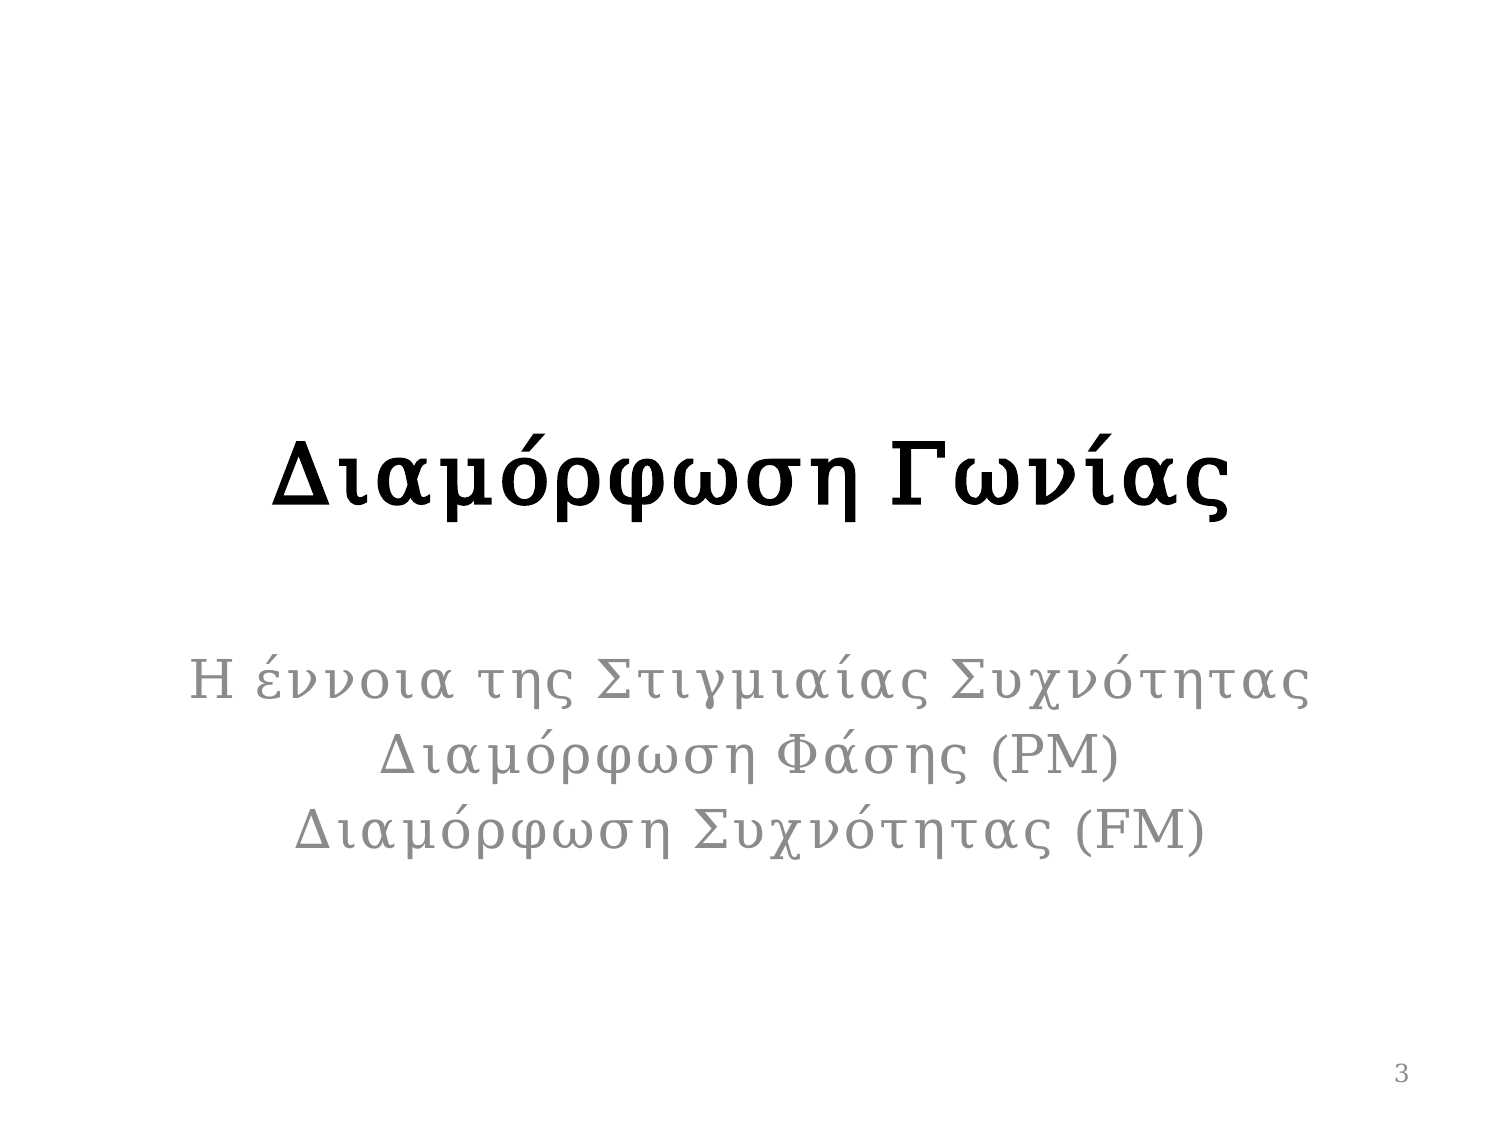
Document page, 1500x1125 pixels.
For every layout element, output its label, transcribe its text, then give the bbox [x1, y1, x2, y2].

subtitle Η έννοια της Στιγμιαίας Συχνότητας Διαμόρφωση Φάσης (PM) Διαμόρφωση Συχνότητας (FM) [171, 637, 1329, 925]
title Διαμόρφωση Γωνίας [112, 349, 1388, 591]
slide_number 3 [1074, 1042, 1425, 1103]
